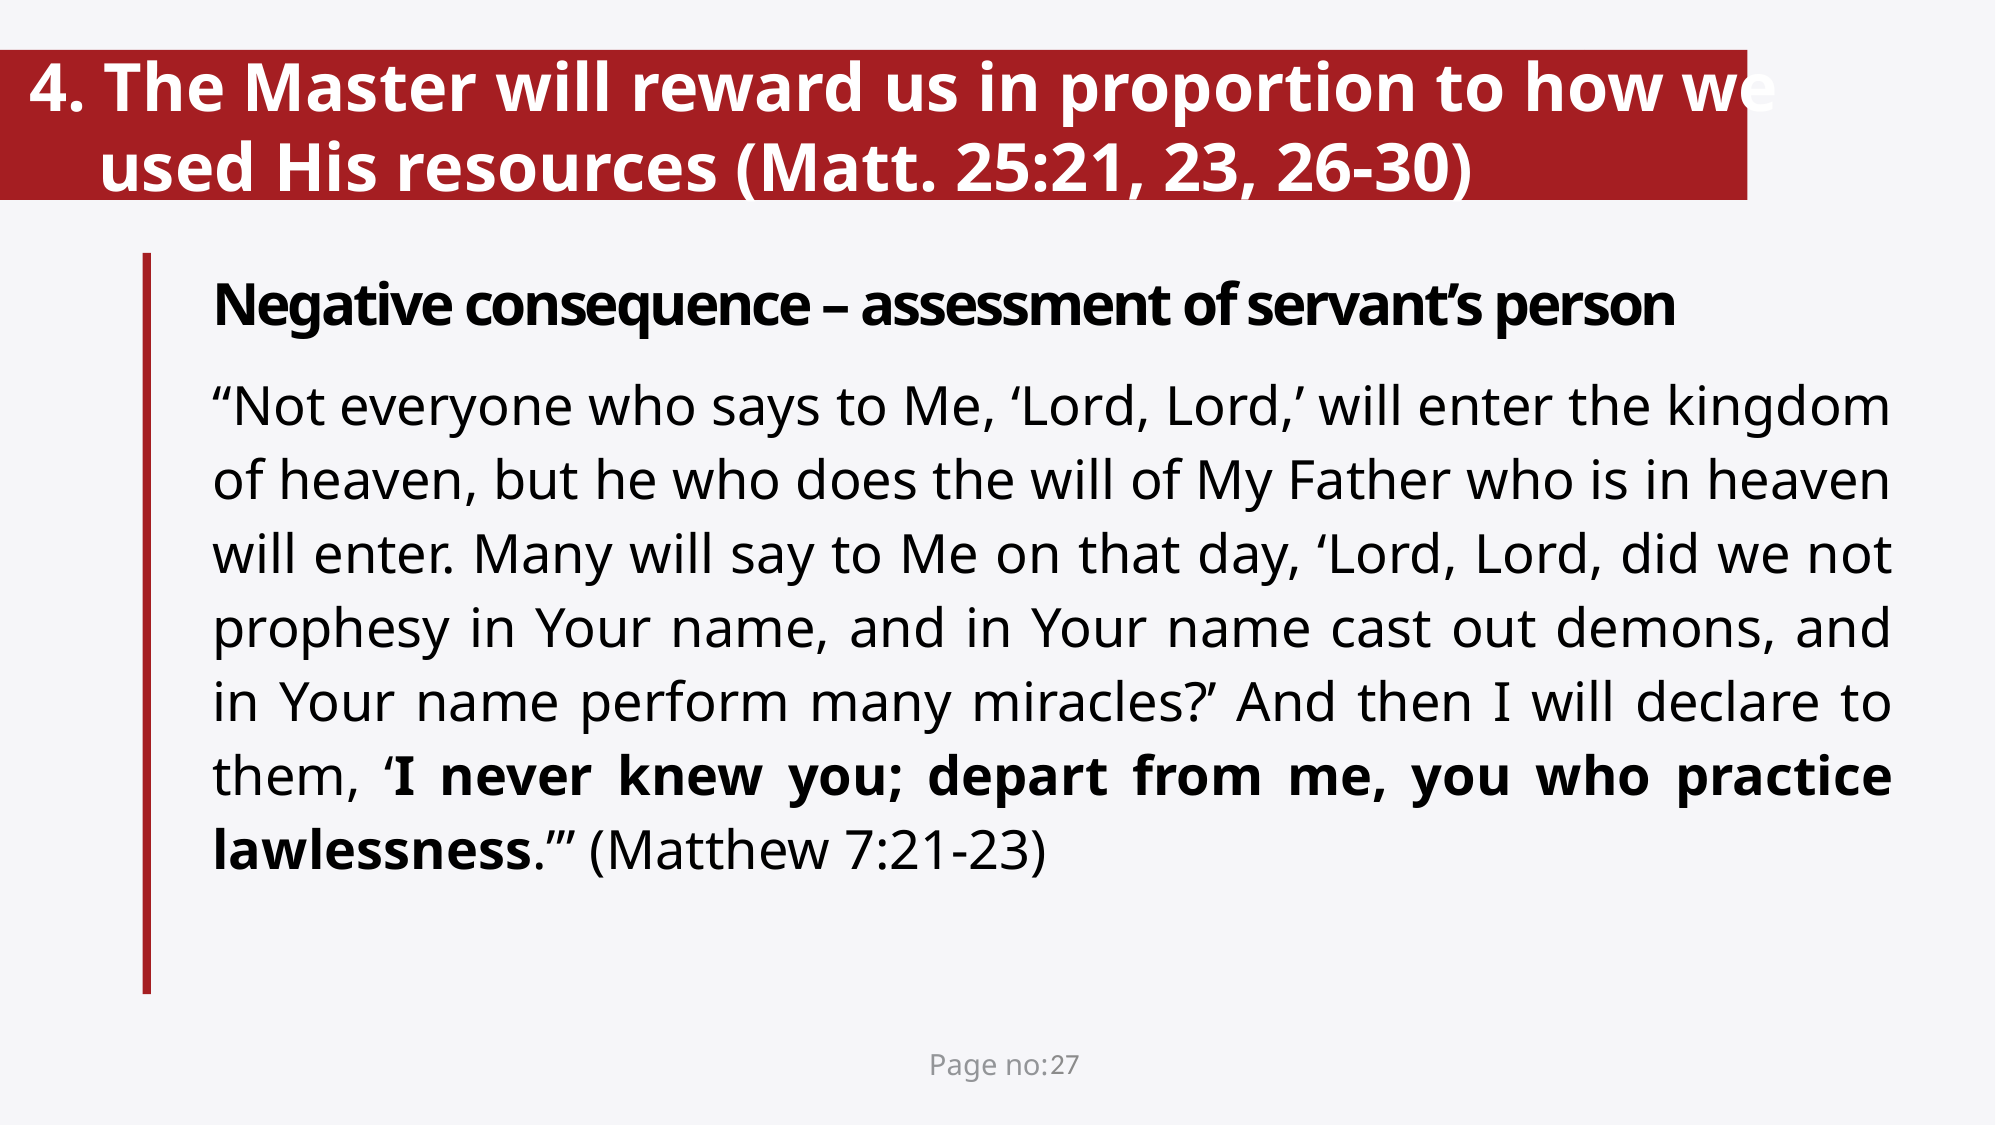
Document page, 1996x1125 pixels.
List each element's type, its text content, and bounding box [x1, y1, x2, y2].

title 4. The Master will reward us in proportion to how we used His resources (Matt. 25:21, 23, 26-30) [14, 62, 1810, 188]
text_box [1583, 188, 1750, 202]
subtitle Negative consequence – assessment of servant’s person “Not everyone who says to Me, ‘Lord, Lord,’ will enter the kingdom of heaven, but he who does the will of My Father who is in heaven will enter. Many will say to Me on that day, ‘Lord, Lord, did we not prophesy in Your name, and in Your name cast out demons, and in Your name perform many miracles?’ And then I will declare to them, ‘I never knew you; depart from me, you who practice lawlessness.’” (Matthew 7:21-23) [197, 249, 1910, 1000]
text_box [1583, 48, 1750, 62]
